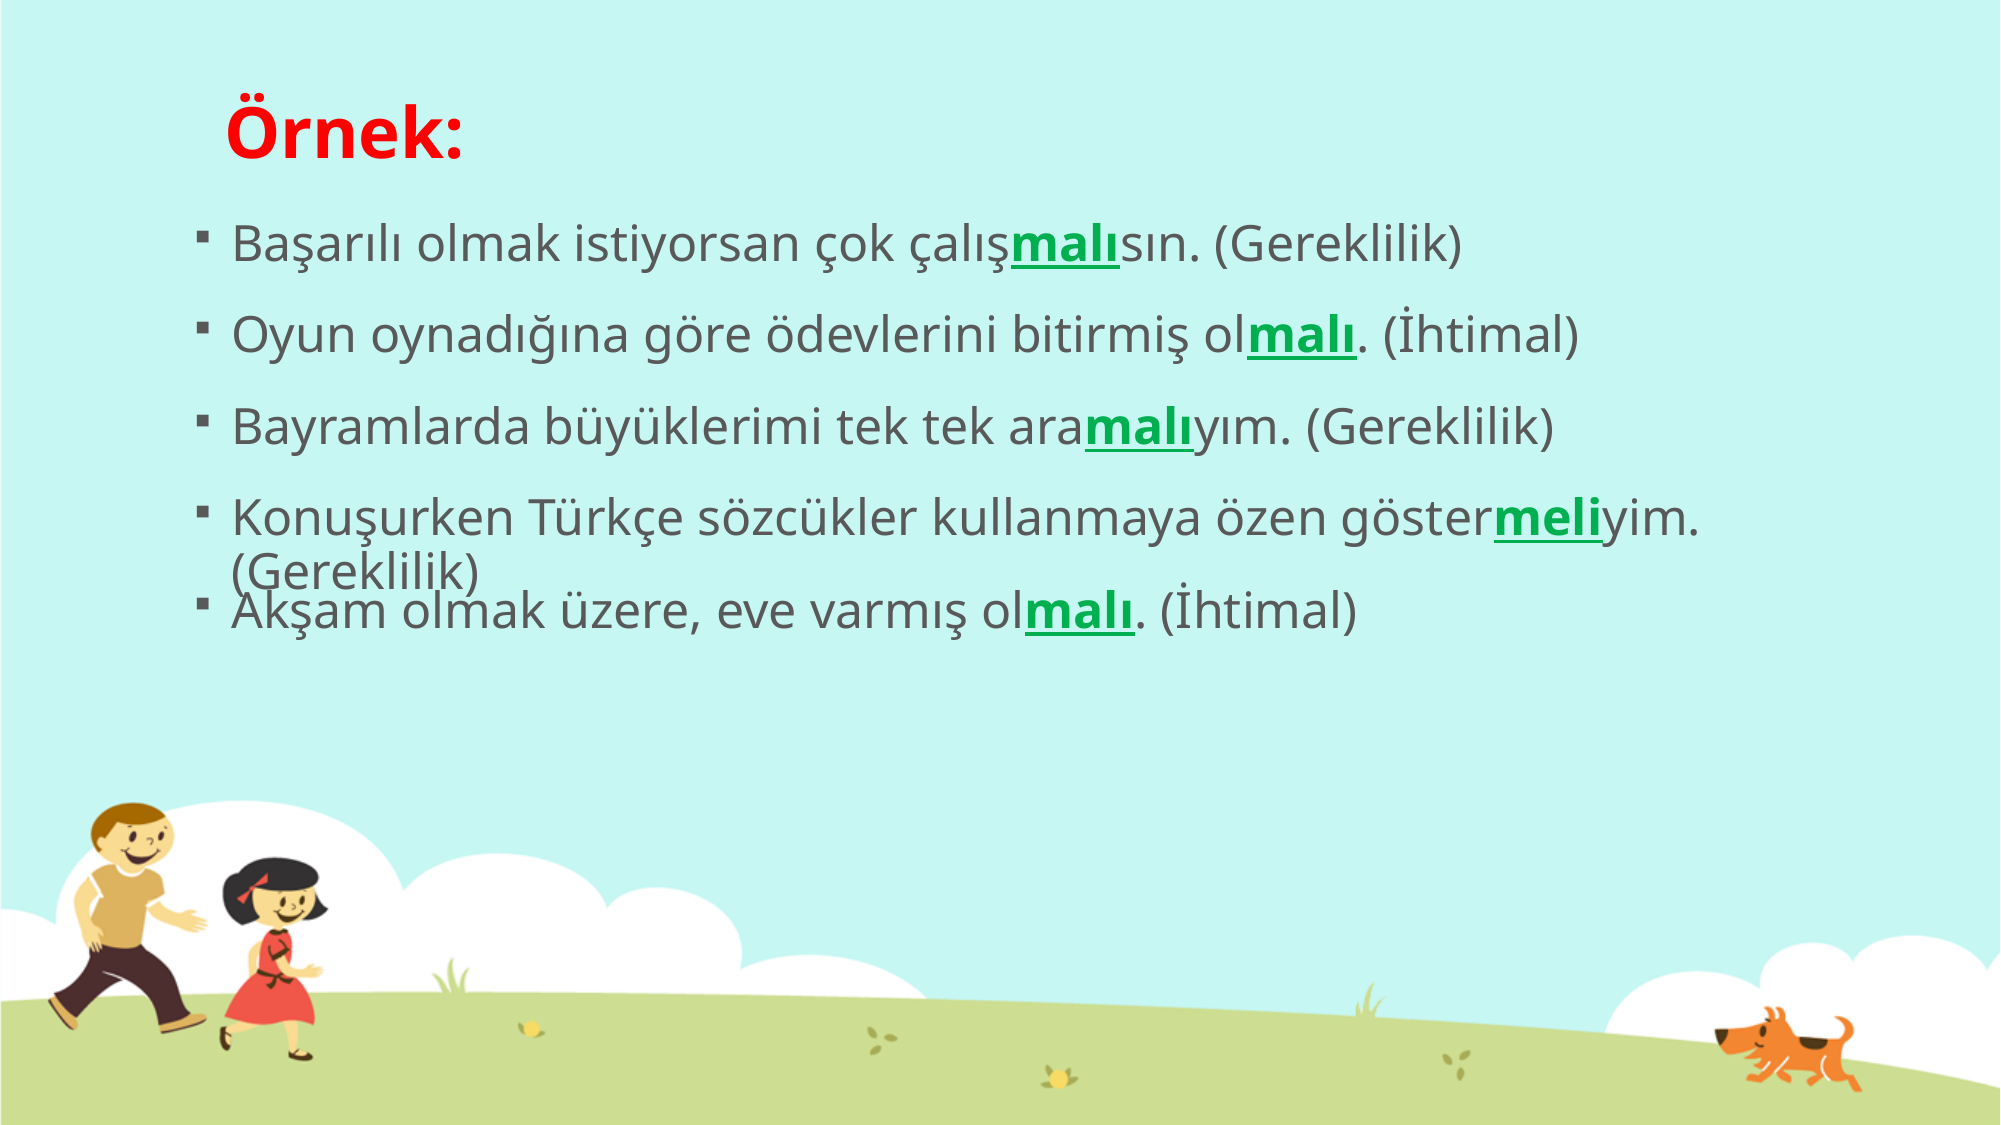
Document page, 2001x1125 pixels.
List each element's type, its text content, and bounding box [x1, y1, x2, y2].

text_box Akşam olmak üzere, eve varmış olmalı. (İhtimal) [171, 577, 1454, 692]
picture [0, 0, 2001, 1125]
text_box Konuşurken Türkçe sözcükler kullanmaya özen göstermeliyim. (Gereklilik) [171, 485, 1918, 621]
text_box Bayramlarda büyüklerimi tek tek aramalıyım. (Gereklilik) [171, 394, 1959, 486]
text_box Başarılı olmak istiyorsan çok çalışmalısın. (Gereklilik) [171, 210, 1829, 301]
text_box Oyun oynadığına göre ödevlerini bitirmiş olmalı. (İhtimal) [171, 301, 1829, 393]
title Örnek: [209, 81, 483, 182]
